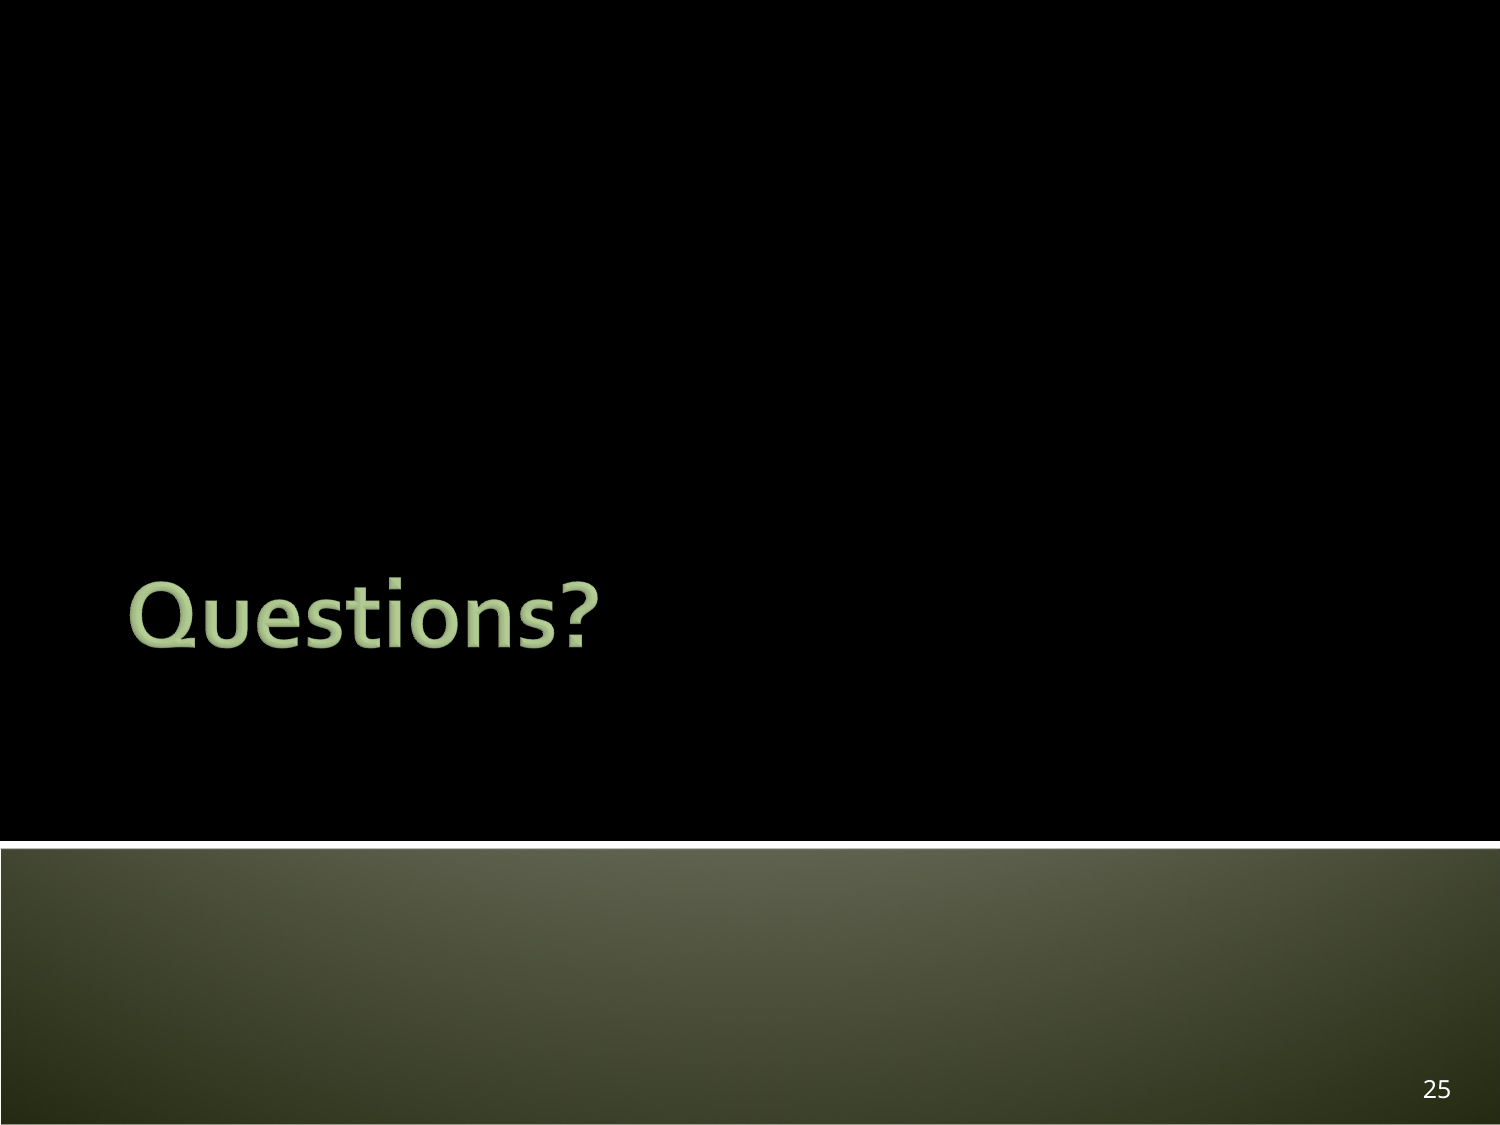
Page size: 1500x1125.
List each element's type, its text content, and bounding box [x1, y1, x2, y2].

text_box 25 [1345, 1062, 1467, 1108]
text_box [111, 546, 1437, 825]
picture [0, 849, 1500, 1125]
